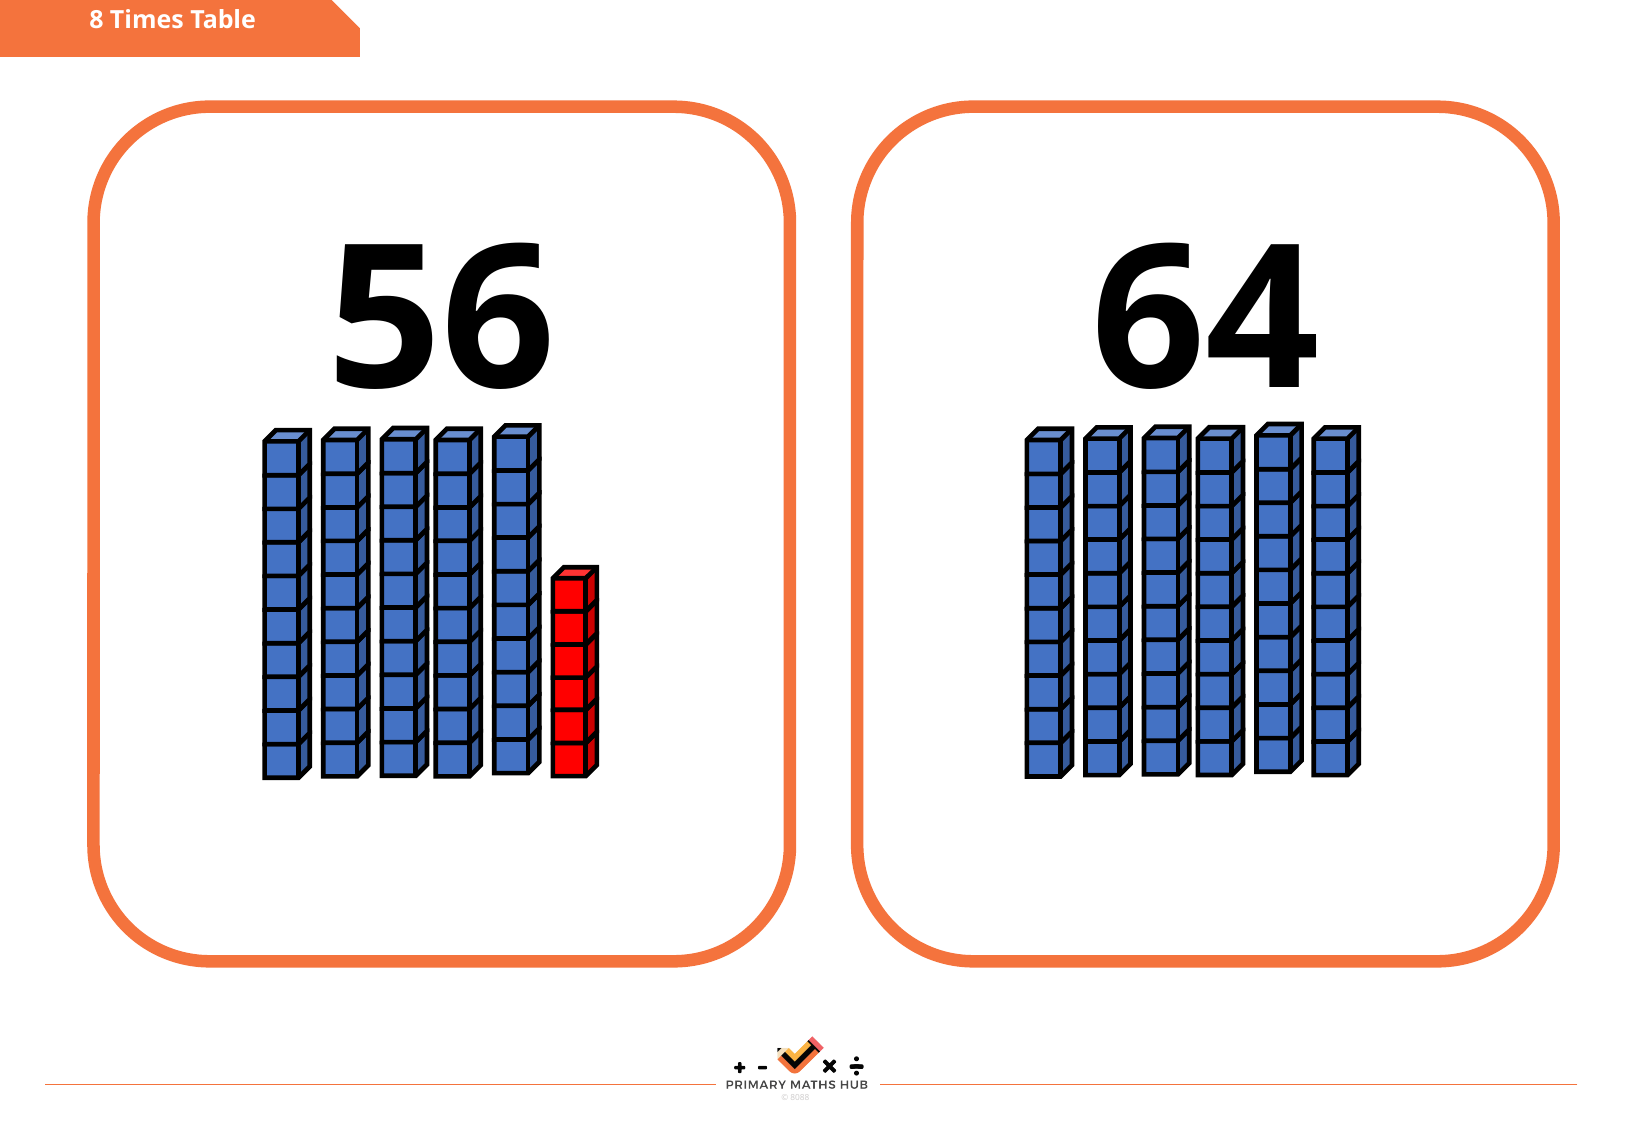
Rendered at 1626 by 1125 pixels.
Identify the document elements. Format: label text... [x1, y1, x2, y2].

text_box © 8088 [720, 1084, 870, 1110]
text_box [864, 105, 1547, 179]
text_box 56 [93, 179, 790, 435]
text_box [264, 430, 310, 778]
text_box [435, 428, 481, 777]
text_box 64 [857, 179, 1554, 435]
picture [722, 1034, 872, 1094]
text_box [100, 105, 783, 179]
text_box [1085, 427, 1131, 776]
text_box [494, 425, 540, 774]
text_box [381, 427, 428, 776]
text_box 8 Times Table [0, 0, 361, 58]
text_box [1313, 427, 1359, 776]
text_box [1256, 424, 1302, 772]
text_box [1144, 426, 1190, 775]
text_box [1197, 427, 1243, 776]
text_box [323, 428, 369, 777]
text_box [552, 567, 597, 777]
text_box [856, 209, 1555, 963]
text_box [1026, 428, 1072, 777]
text_box [92, 207, 792, 963]
